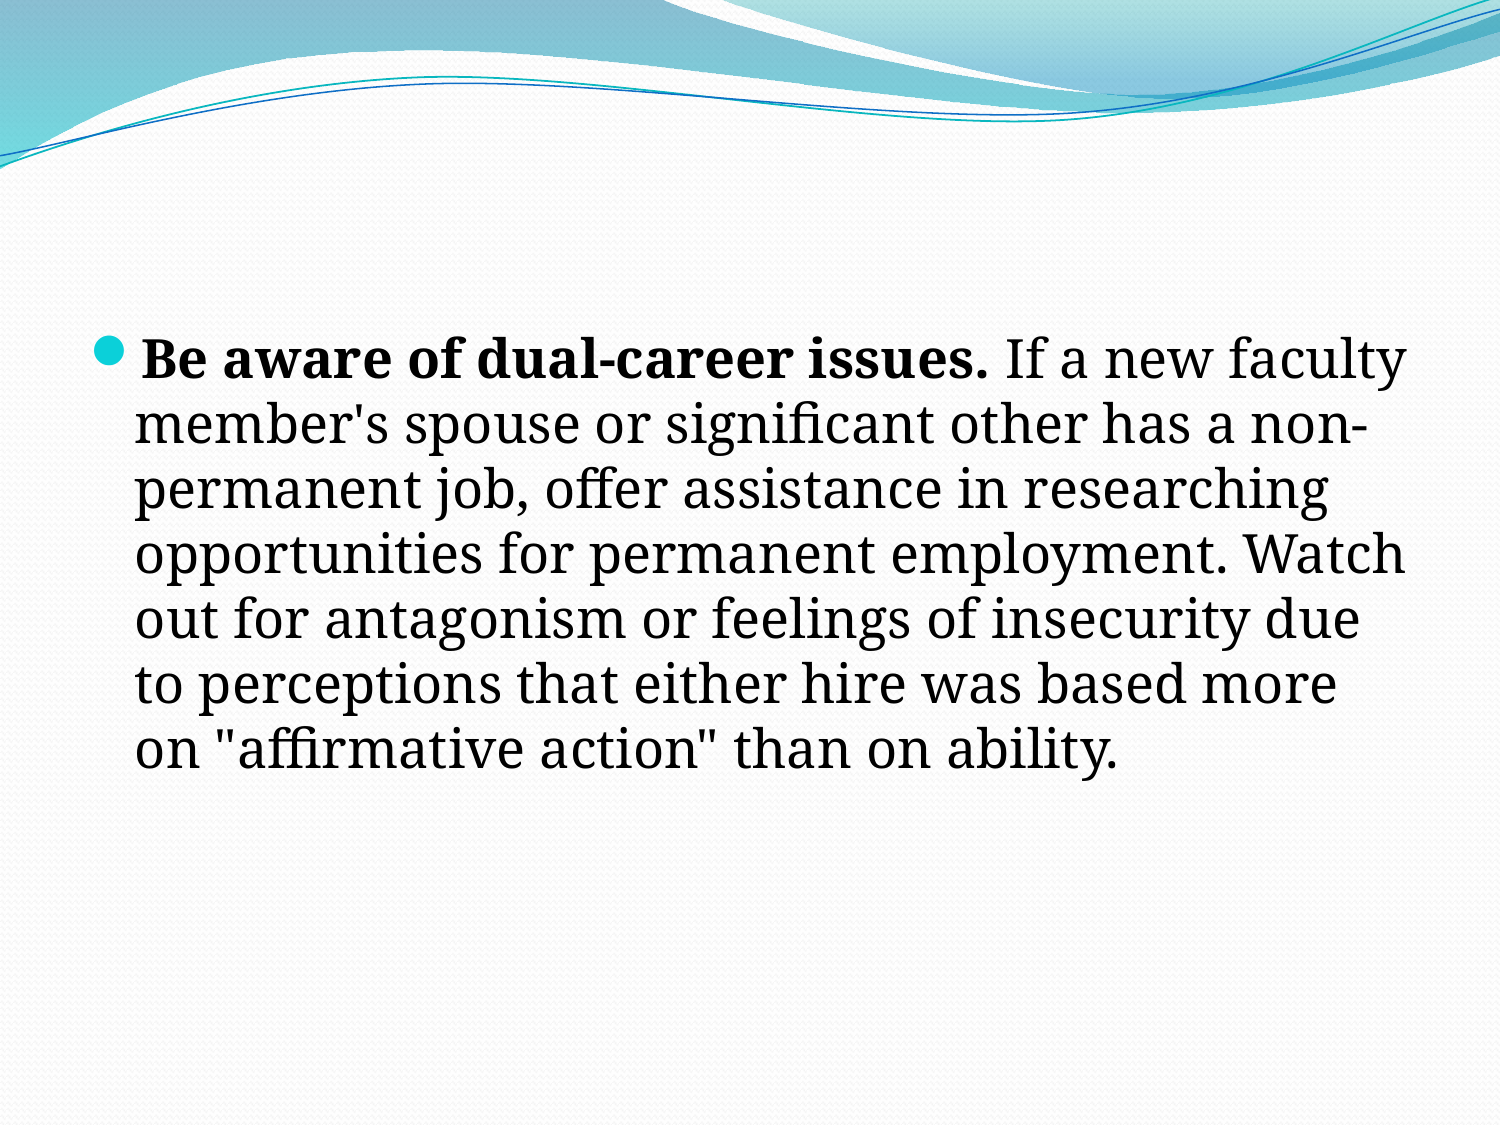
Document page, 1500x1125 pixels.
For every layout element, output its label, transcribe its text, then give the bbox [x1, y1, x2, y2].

list Be aware of dual-career issues. If a new faculty member's spouse or significant other has a non-permanent job, offer assistance in researching opportunities for permanent employment. Watch out for antagonism or feelings of insecurity due to perceptions that either hire was based more on "affirmative action" than on ability. [75, 317, 1425, 1038]
